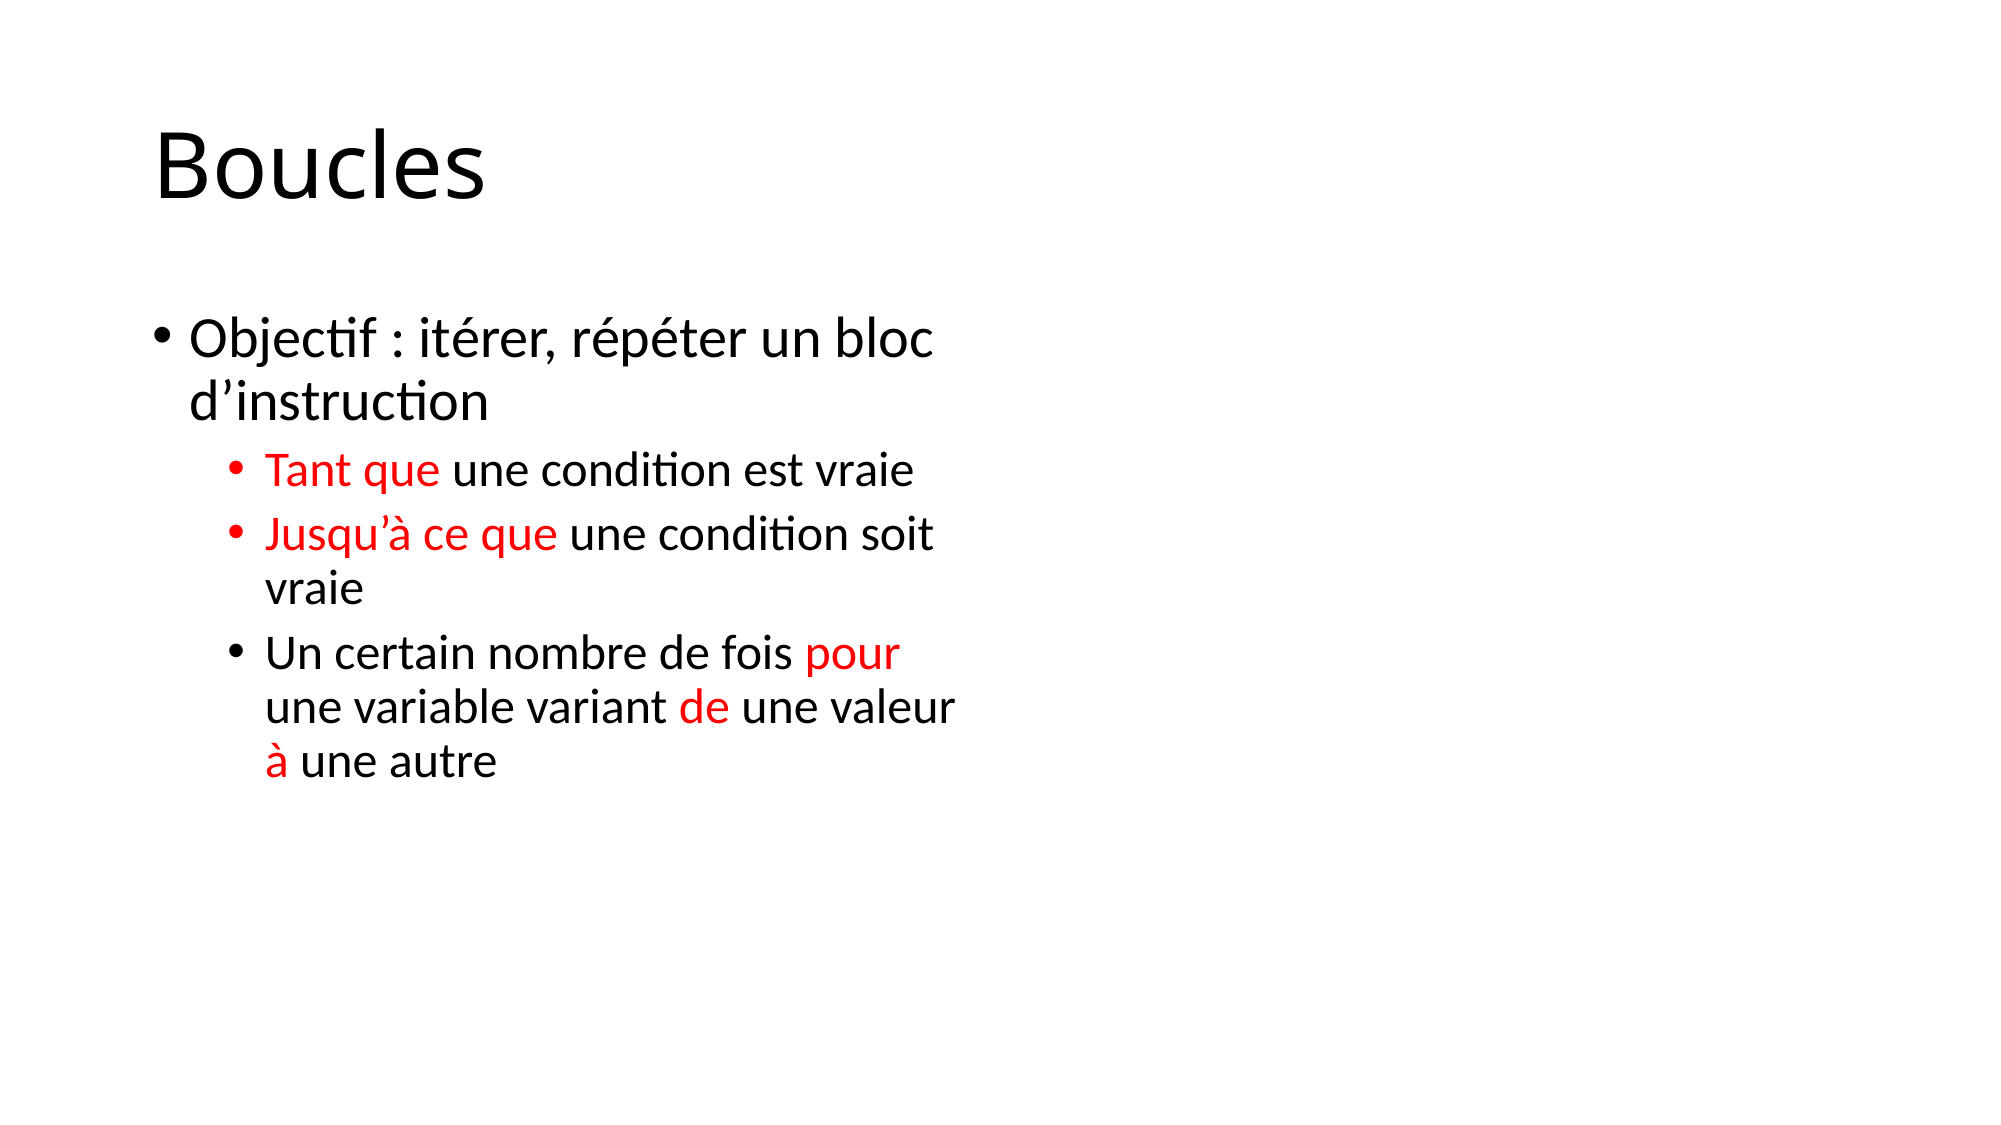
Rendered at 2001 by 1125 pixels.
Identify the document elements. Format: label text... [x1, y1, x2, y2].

title Boucles [137, 59, 1863, 278]
list Objectif : itérer, répéter un bloc d’instruction Tant que une condition est vraie Jusqu’à ce que une condition soit vraie Un certain nombre de fois pour une variable variant de une valeur à une autre [137, 299, 988, 1014]
